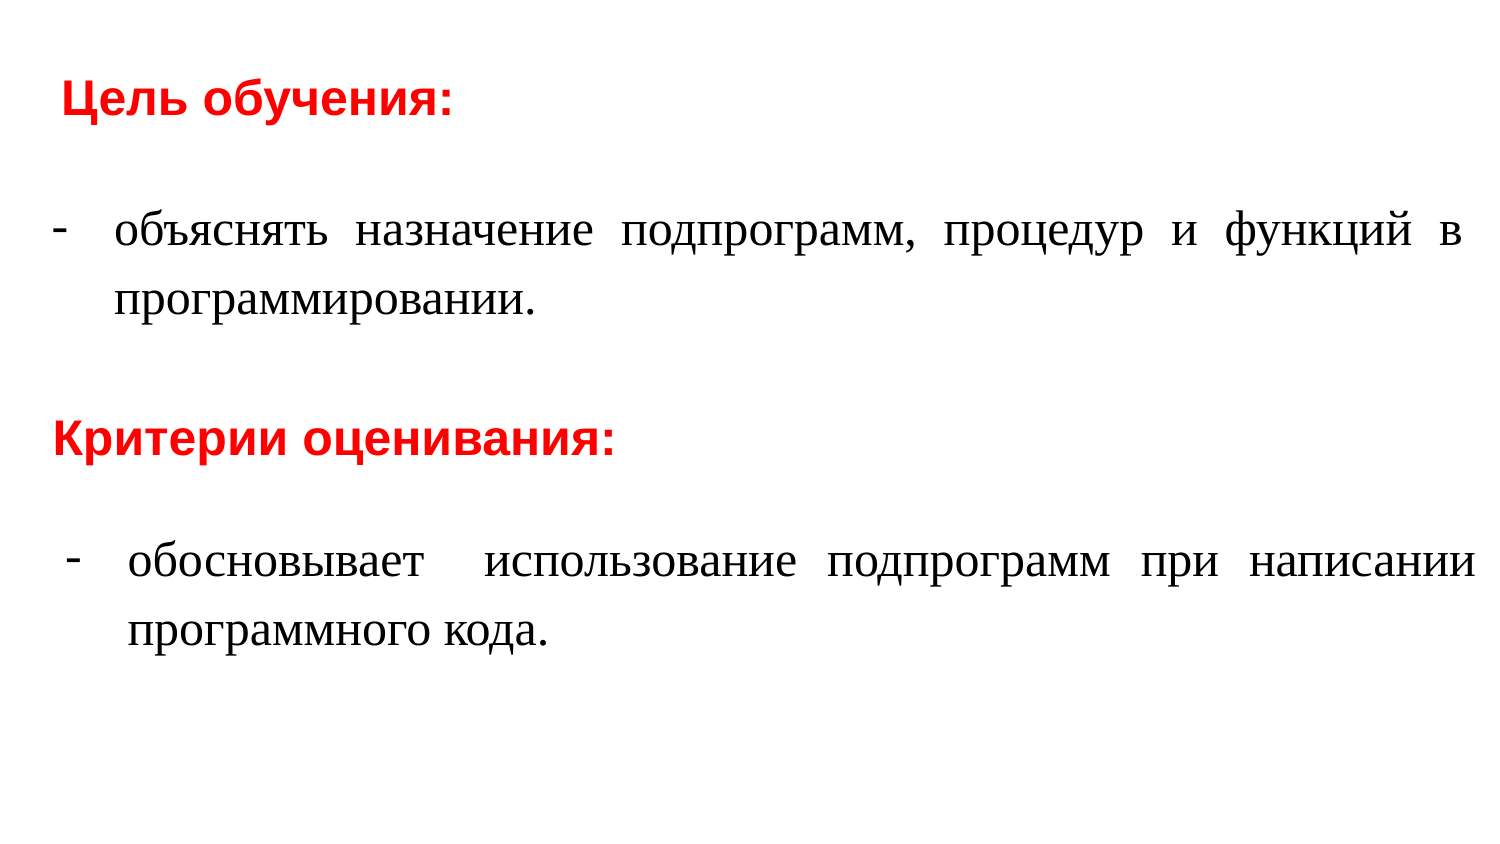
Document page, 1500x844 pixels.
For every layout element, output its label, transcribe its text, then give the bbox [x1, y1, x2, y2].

text_box Критерии оценивания: [37, 389, 1242, 502]
text_box обосновывает использование подпрограмм при написании программного кода. [37, 502, 1492, 692]
text_box Цель обучения: [46, 50, 1250, 171]
text_box объяснять назначение подпрограмм, процедур и функций в программировании. [24, 171, 1479, 362]
